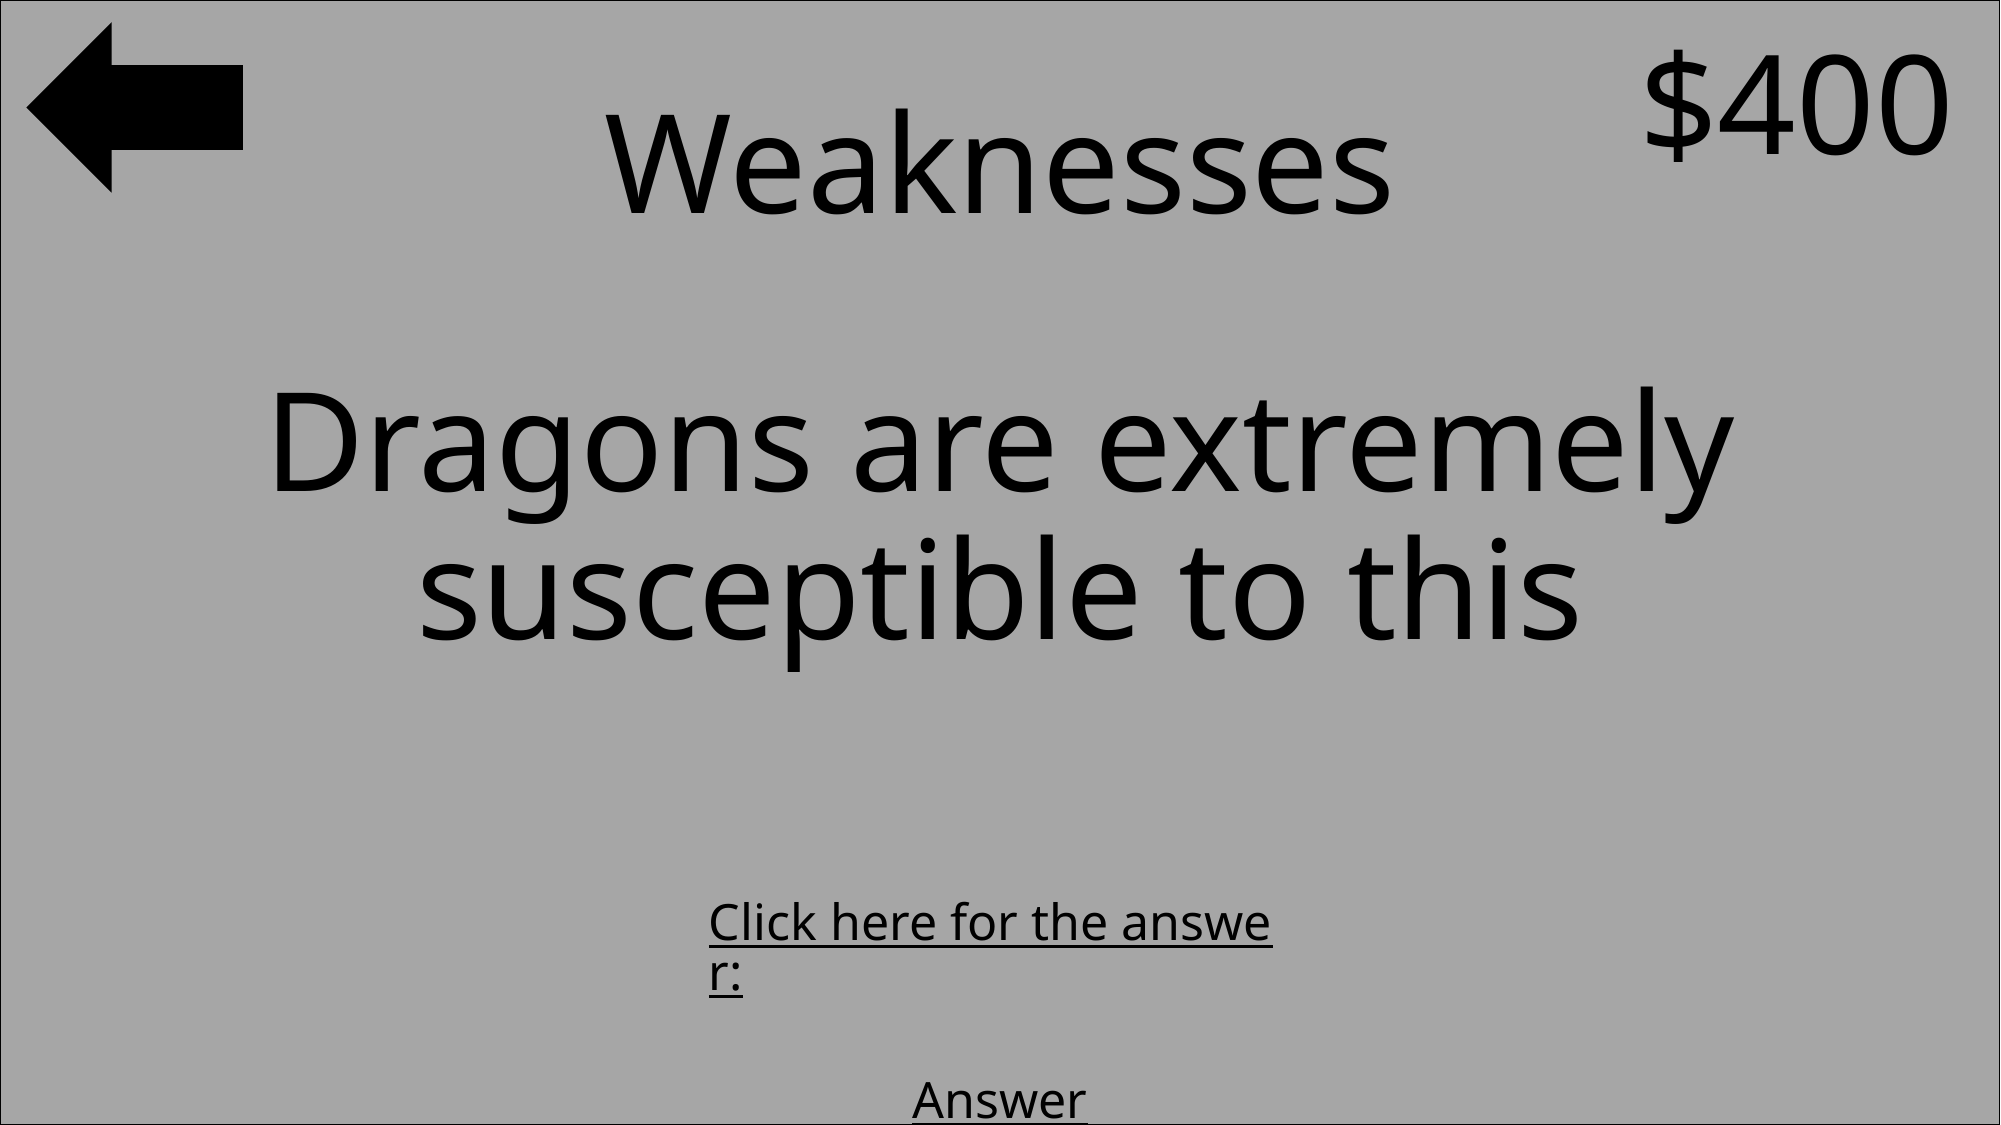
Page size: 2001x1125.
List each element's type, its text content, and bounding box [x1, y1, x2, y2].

text_box $400 [1593, 1, 2000, 219]
text_box Weaknesses [137, 59, 1863, 278]
text_box [0, 0, 2000, 1125]
text_box [26, 22, 243, 193]
text_box Click here for the answer: Answer [694, 883, 1306, 1095]
text_box Dragons are extremely susceptible to this [158, 364, 1842, 839]
